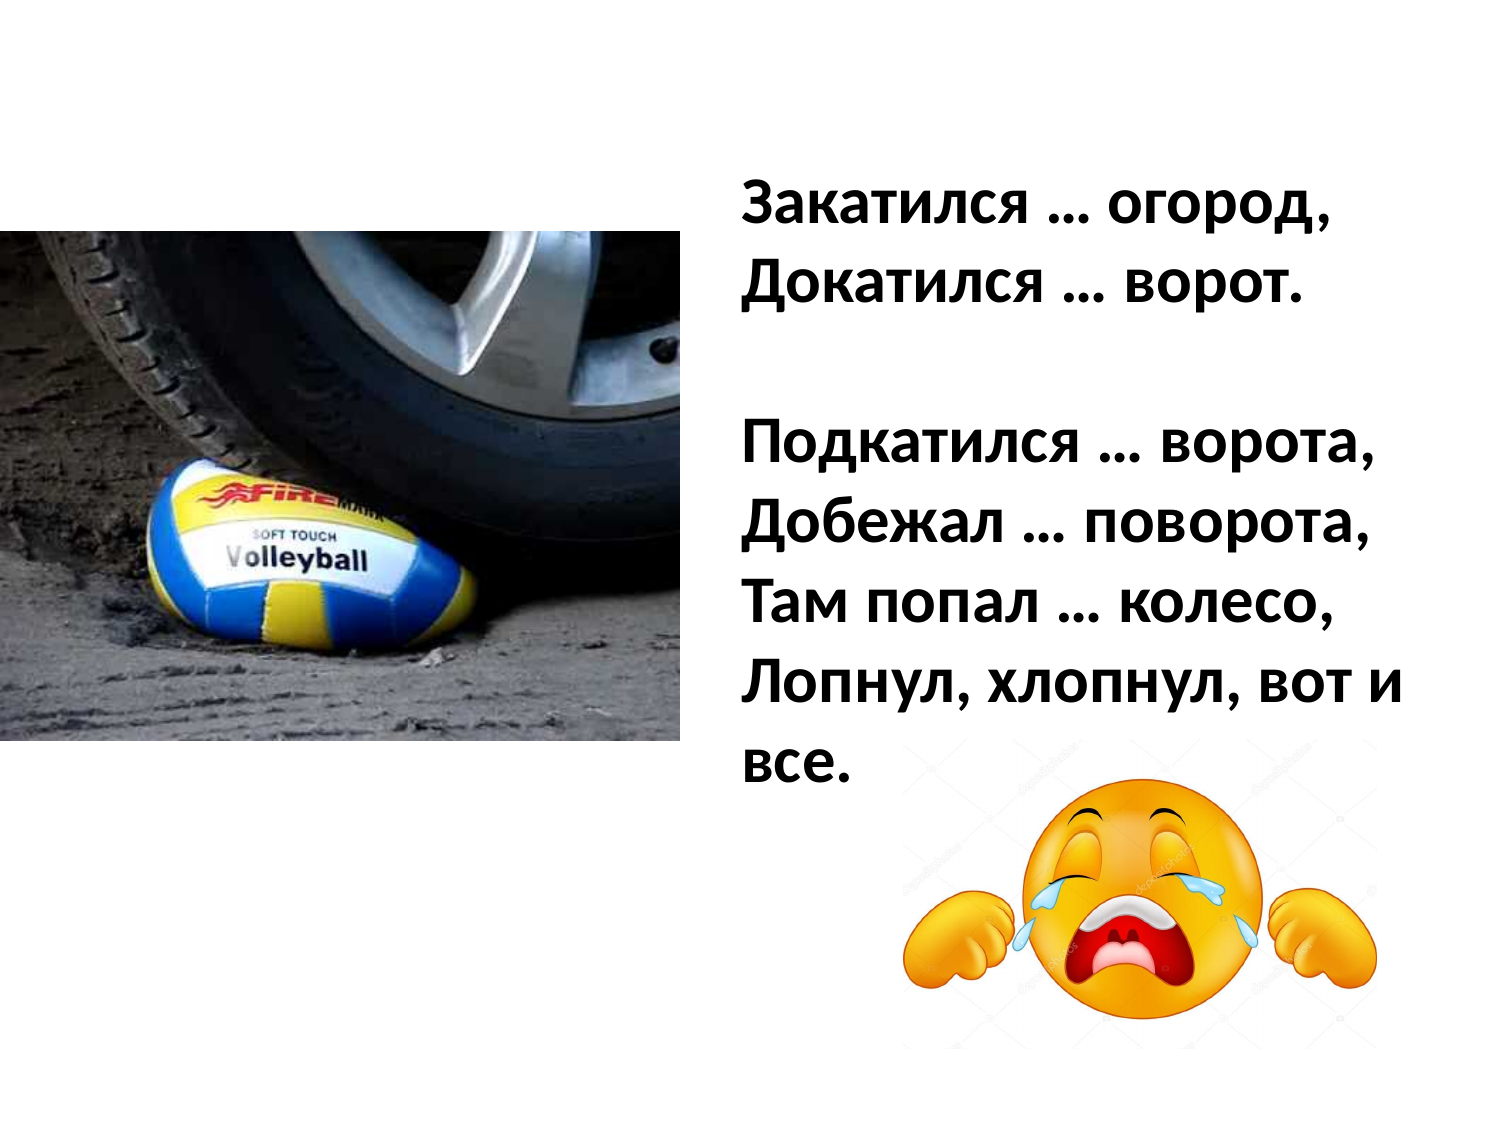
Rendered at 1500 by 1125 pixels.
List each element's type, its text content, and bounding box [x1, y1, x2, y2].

text_box Закатился … огород, Докатился … ворот. Подкатился … ворота, Добежал … поворота, Там попал … колесо, Лопнул, хлопнул, вот и все. [726, 148, 1477, 804]
picture [0, 231, 680, 742]
picture [903, 739, 1377, 1050]
